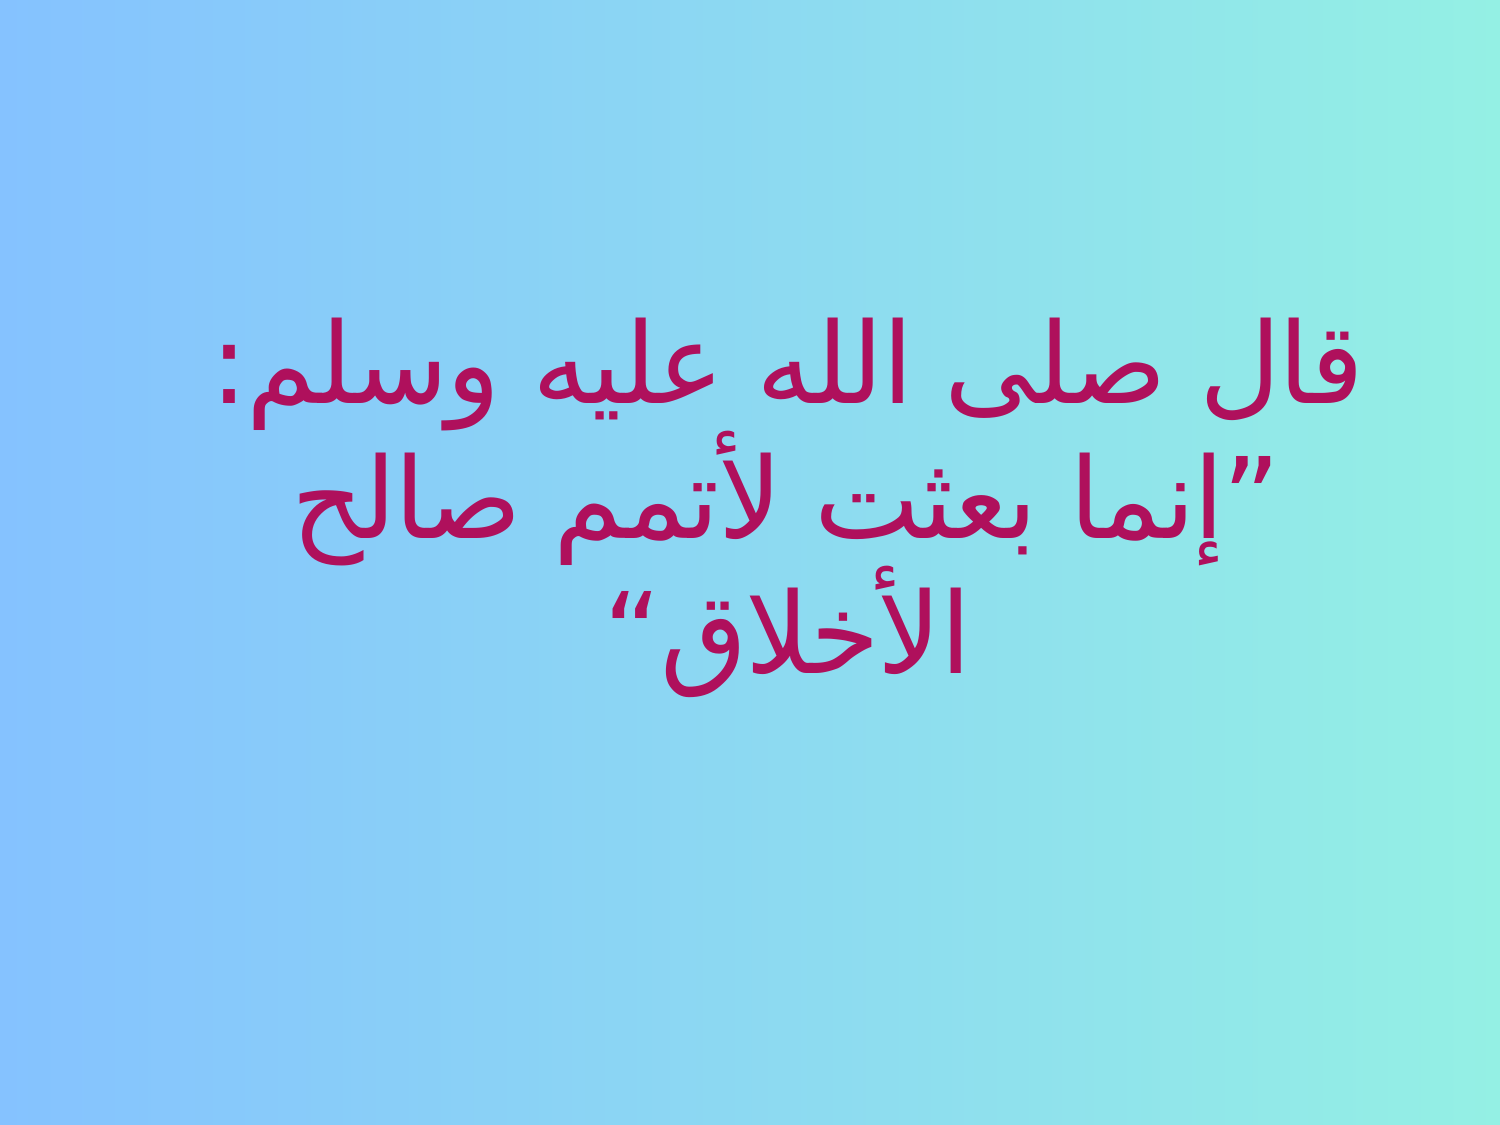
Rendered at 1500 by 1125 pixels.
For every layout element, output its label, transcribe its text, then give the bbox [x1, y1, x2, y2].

title قال صلى الله عليه وسلم: ”إنما بعثت لأتمم صالح الأخلاق“ [150, 83, 1425, 938]
